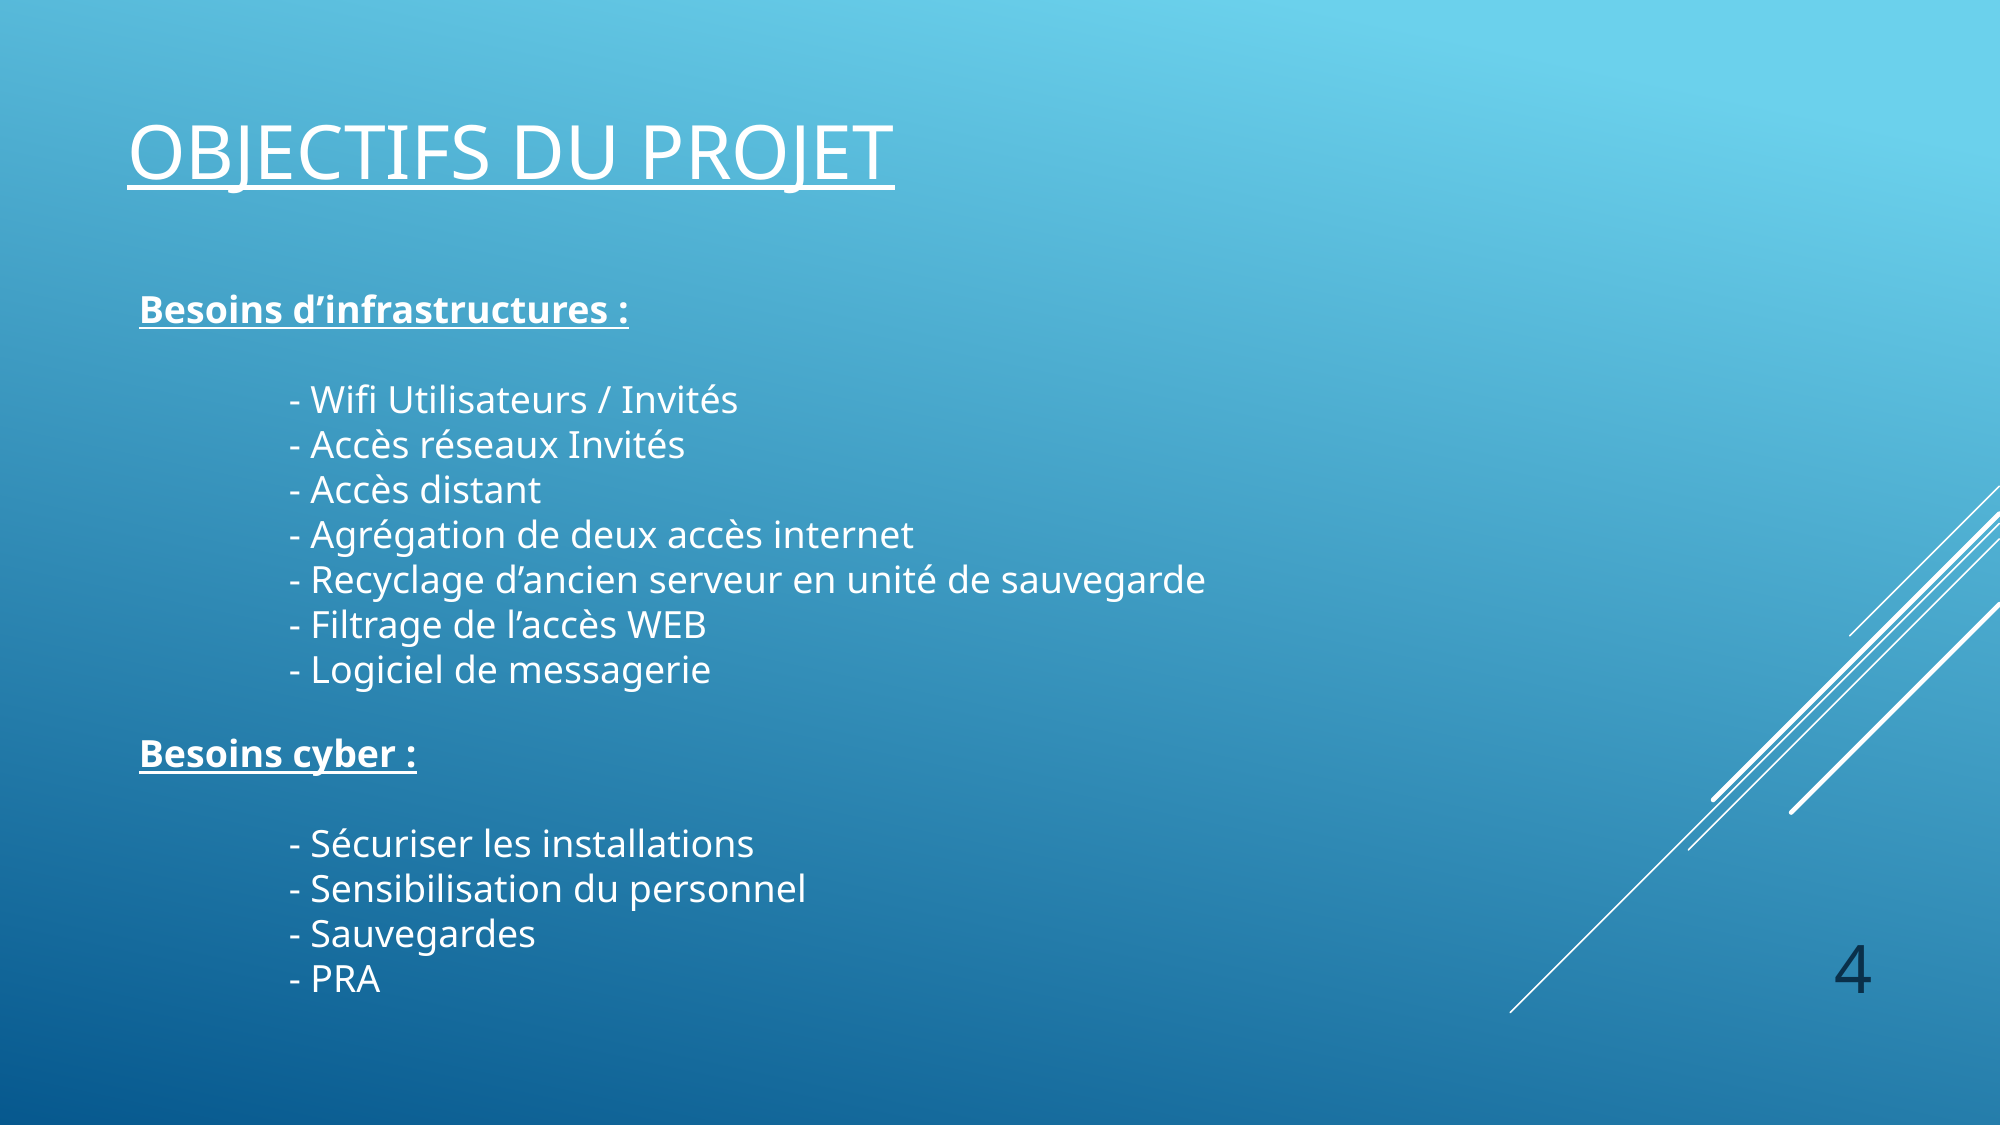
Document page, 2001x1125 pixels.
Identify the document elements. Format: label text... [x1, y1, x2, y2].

text_box Besoins cyber : - Sécuriser les installations - Sensibilisation du personnel - Sauvegardes - PRA [124, 723, 1248, 1008]
slide_number 4 [1700, 915, 1888, 1025]
text_box Besoins d’infrastructures : - Wifi Utilisateurs / Invités - Accès réseaux Invités - Accès distant - Agrégation de deux accès internet - Recyclage d’ancien serveur en unité de sauvegarde - Filtrage de l’accès WEB - Logiciel de messagerie [124, 278, 1248, 699]
title Objectifs du projet [112, 85, 1513, 214]
